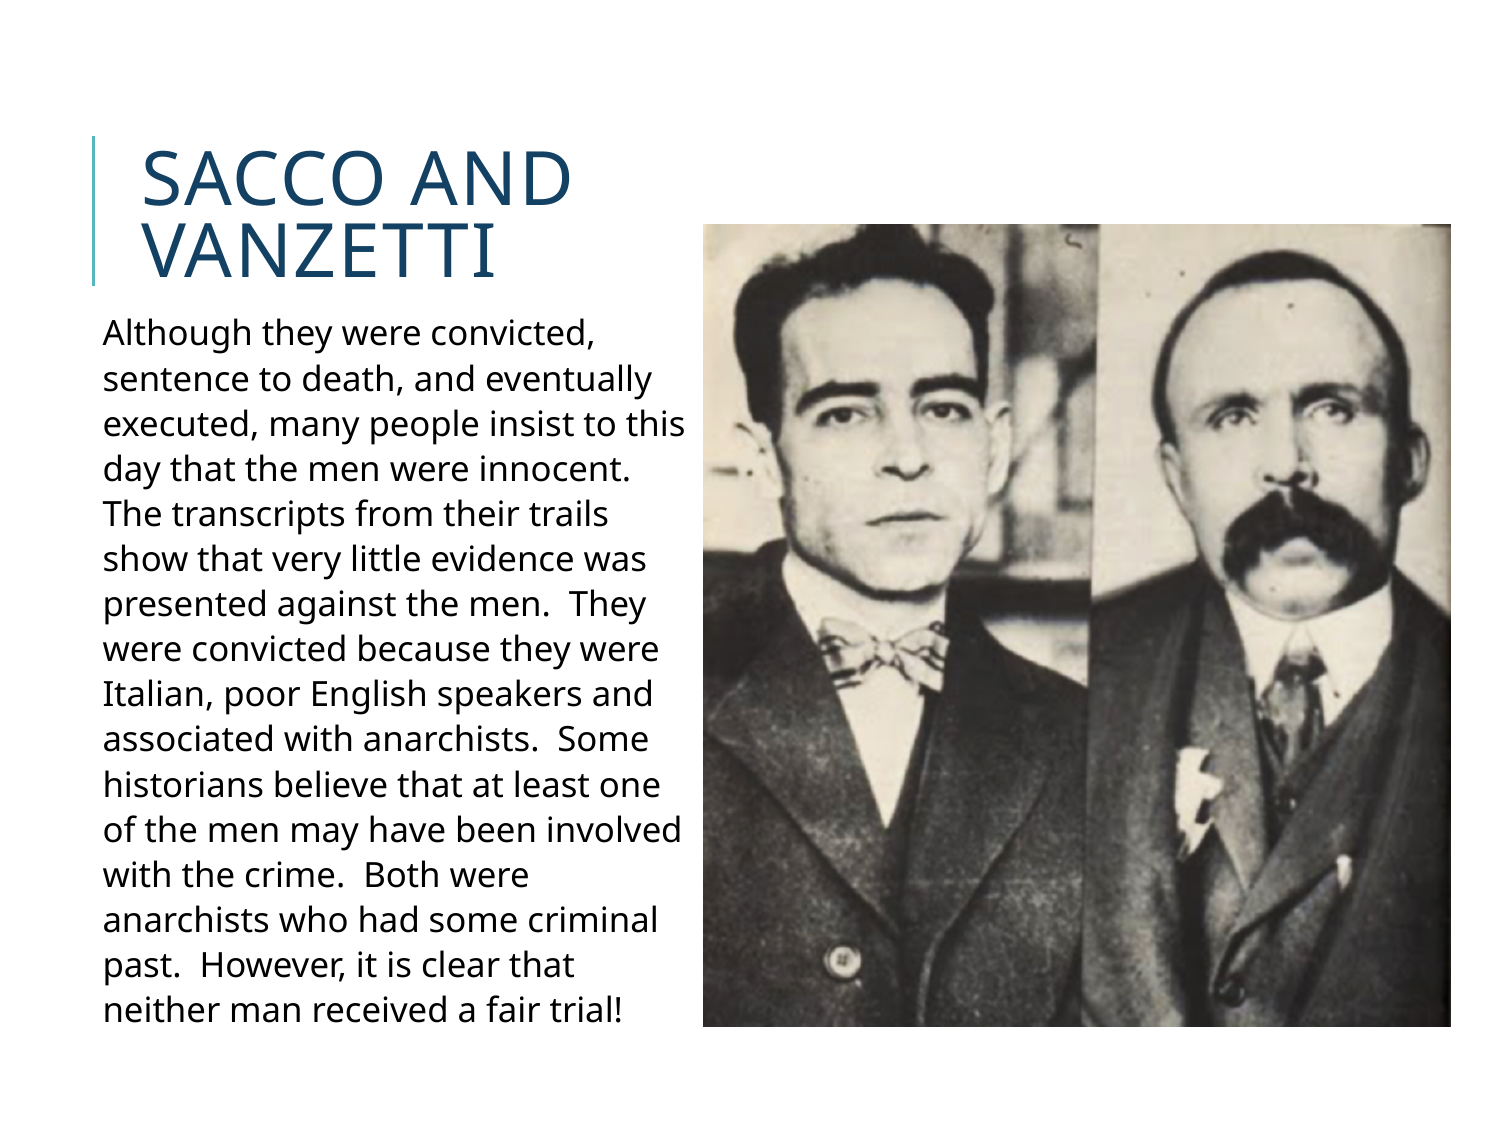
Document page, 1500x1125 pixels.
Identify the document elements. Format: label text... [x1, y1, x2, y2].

title SACCO AND VANZETTI [126, 77, 666, 300]
list Although they were convicted, sentence to death, and eventually executed, many people insist to this day that the men were innocent. The transcripts from their trails show that very little evidence was presented against the men. They were convicted because they were Italian, poor English speakers and associated with anarchists. Some historians believe that at least one of the men may have been involved with the crime. Both were anarchists who had some criminal past. However, it is clear that neither man received a fair trial! [87, 300, 704, 1063]
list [702, 224, 1452, 1028]
